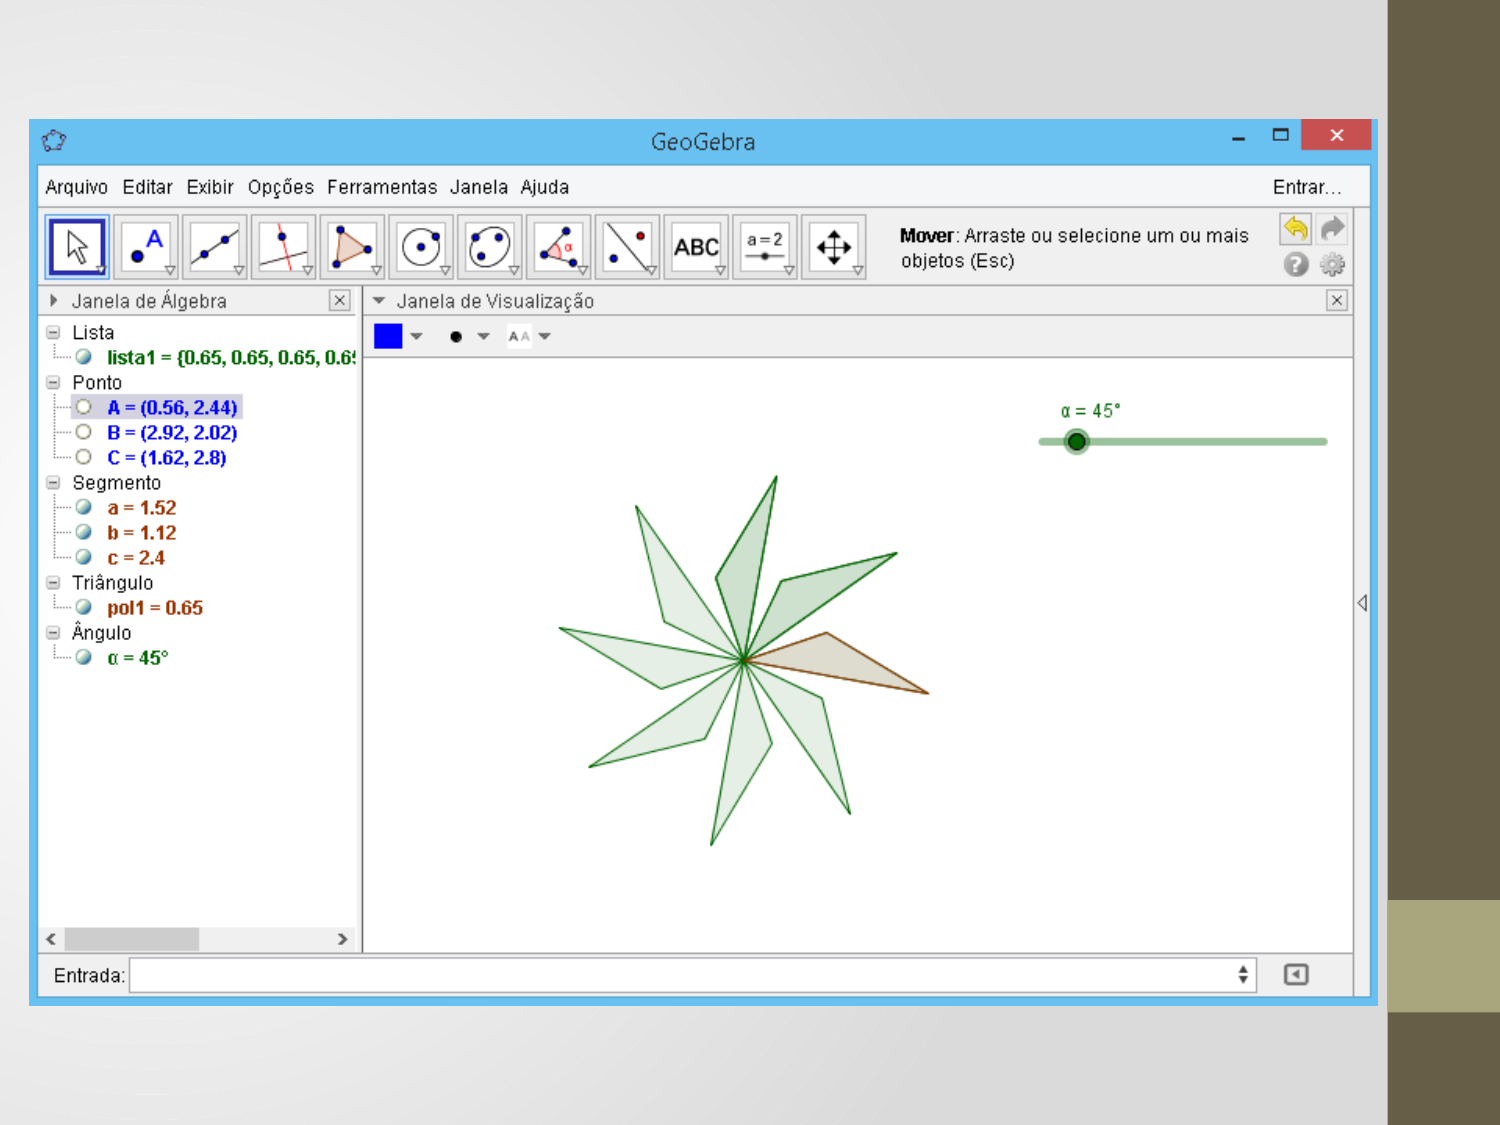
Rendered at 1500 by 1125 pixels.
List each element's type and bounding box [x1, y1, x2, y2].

picture [28, 118, 1379, 1006]
